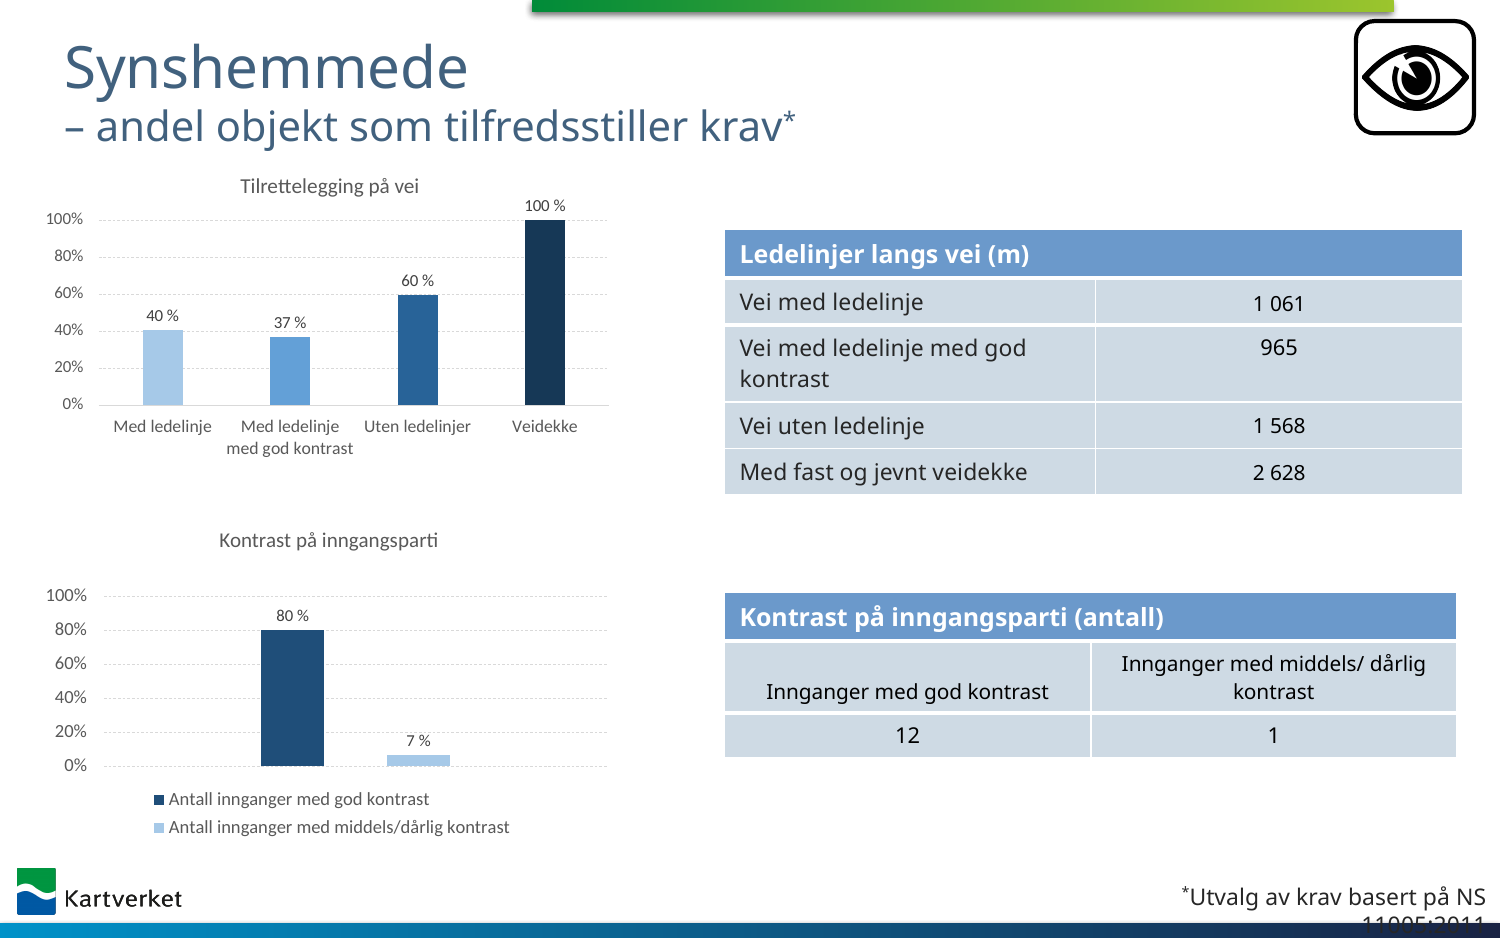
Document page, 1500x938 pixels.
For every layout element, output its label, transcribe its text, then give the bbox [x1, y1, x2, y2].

table_cell Med fast og jevnt veidekke [725, 449, 1095, 494]
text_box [1355, 20, 1475, 134]
table_header Ledelinjer langs vei (m) [725, 230, 1462, 276]
table_cell 2 628 [1096, 449, 1462, 494]
table_cell Innganger med god kontrast [725, 643, 1090, 711]
table_cell 965 [1096, 327, 1462, 401]
picture [41, 520, 617, 846]
table_cell Vei med ledelinje [725, 280, 1095, 323]
table_cell 1 061 [1096, 280, 1462, 323]
picture [41, 166, 619, 492]
table_cell Innganger med middels/ dårlig kontrast [1092, 643, 1456, 711]
text_box Synshemmede – andel objekt som tilfredsstiller krav* [49, 24, 1431, 158]
table_cell 1 [1092, 715, 1456, 757]
table_cell Vei uten ledelinje [725, 403, 1095, 448]
table_cell Vei med ledelinje med god kontrast [725, 327, 1095, 401]
table_header Kontrast på inngangsparti (antall) [725, 593, 1456, 639]
table_cell 1 568 [1096, 403, 1462, 448]
table_cell 12 [725, 715, 1090, 757]
text_box *Utvalg av krav basert på NS 11005:2011 [1068, 873, 1500, 938]
